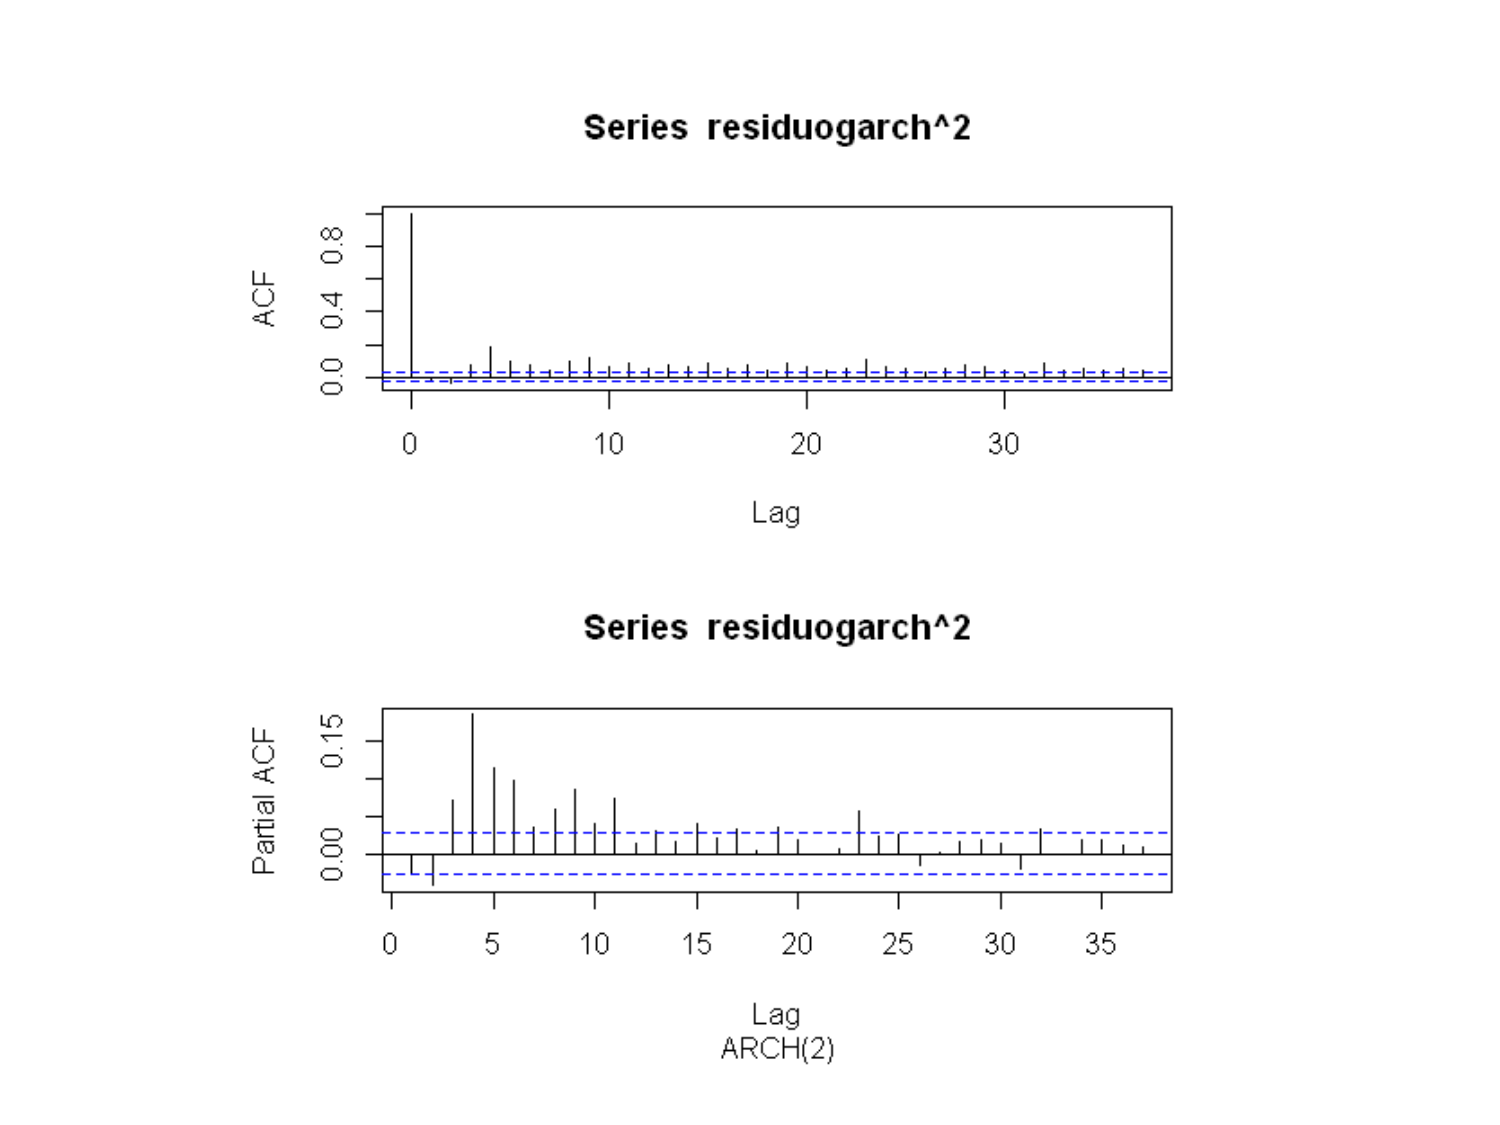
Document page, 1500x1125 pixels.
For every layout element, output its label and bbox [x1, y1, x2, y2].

picture [241, 66, 1246, 1068]
